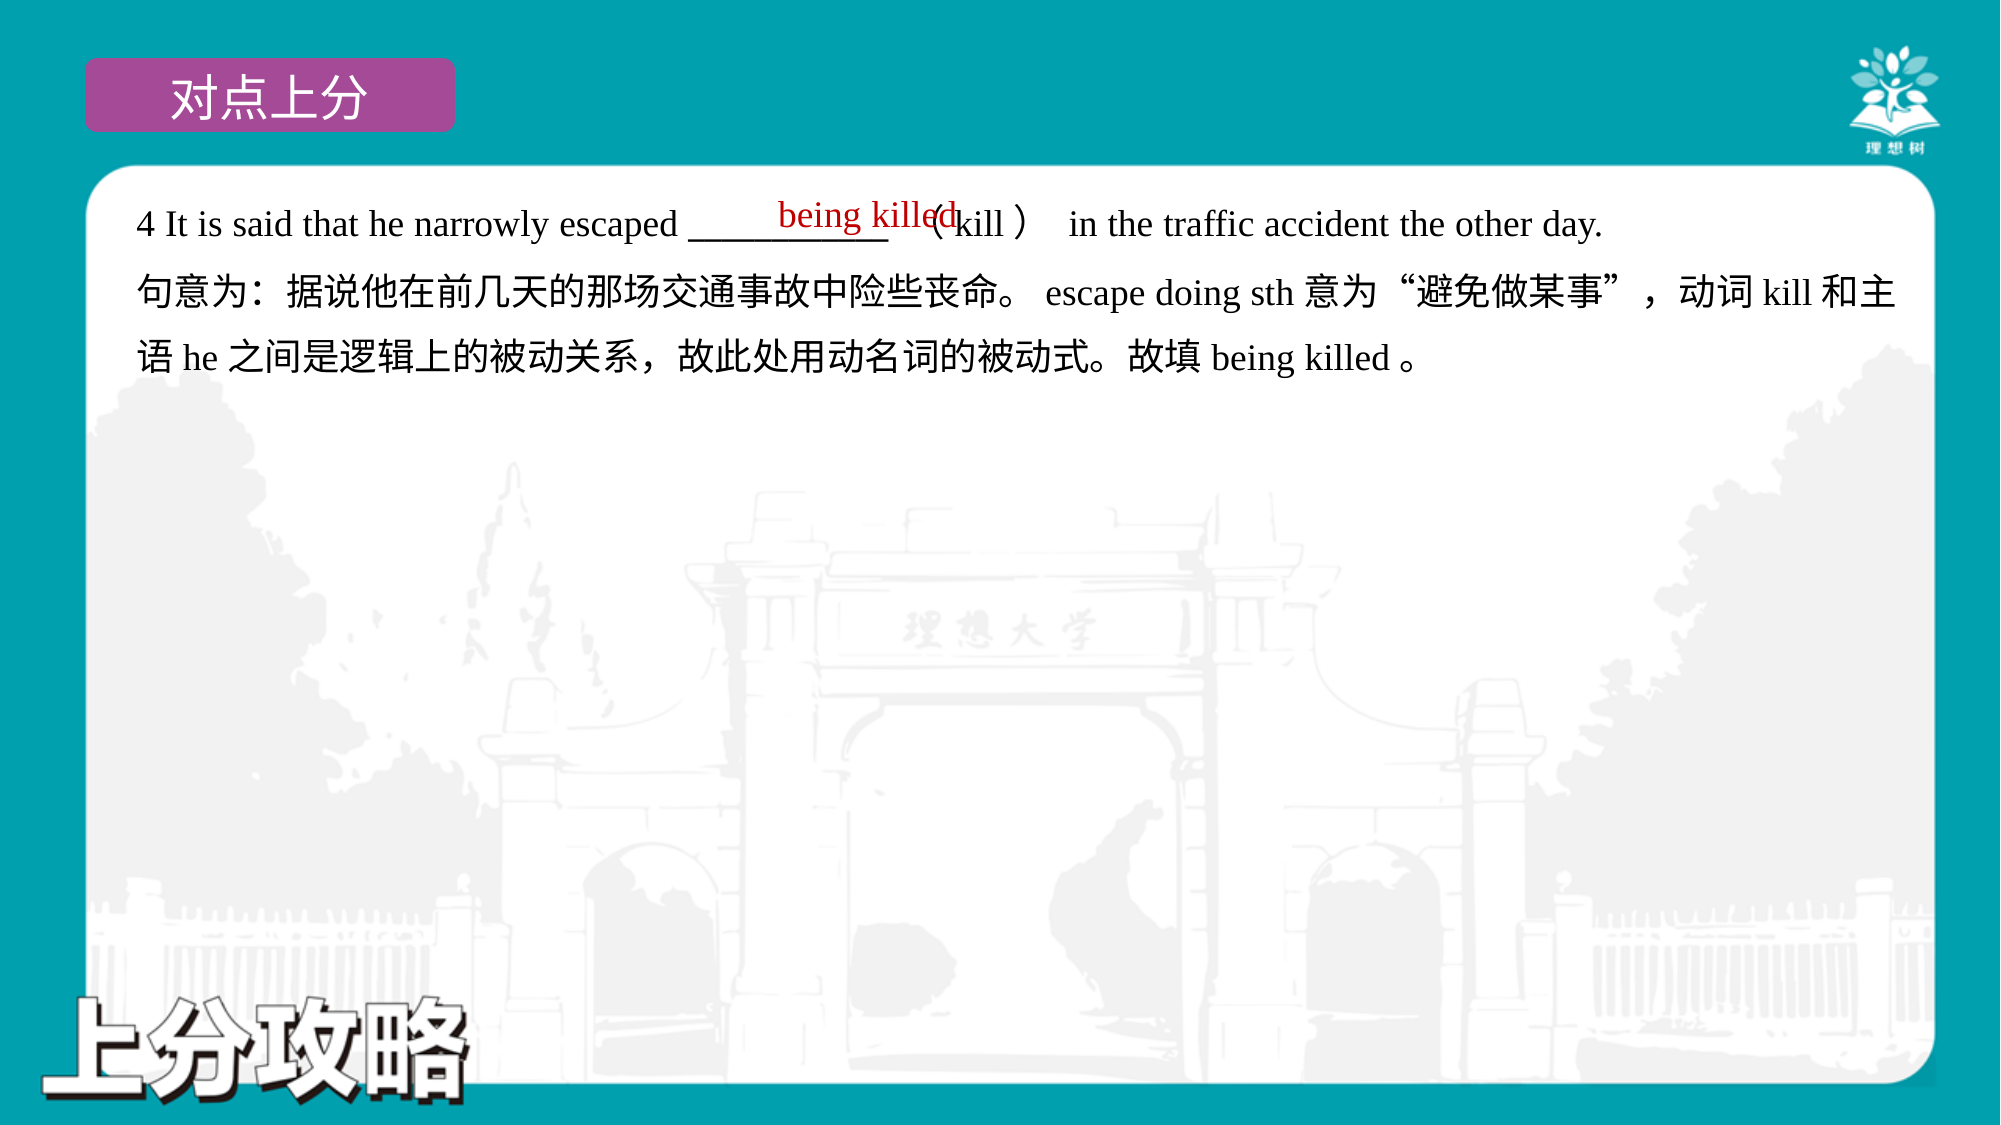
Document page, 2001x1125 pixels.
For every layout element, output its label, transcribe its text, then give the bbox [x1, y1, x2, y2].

text_box being killed [760, 168, 976, 228]
text_box 4 It is said that he narrowly escaped ____________ （kill） in the traffic accident the other day. [136, 176, 1865, 237]
text_box 句意为：据说他在前几天的那场交通事故中险些丧命。escape doing sth意为“避免做某事”，动词kill和主 语he之间是逻辑上的被动关系，故此处用动名词的被动式。故填being killed。 [136, 244, 1865, 371]
picture [0, 0, 2000, 1125]
